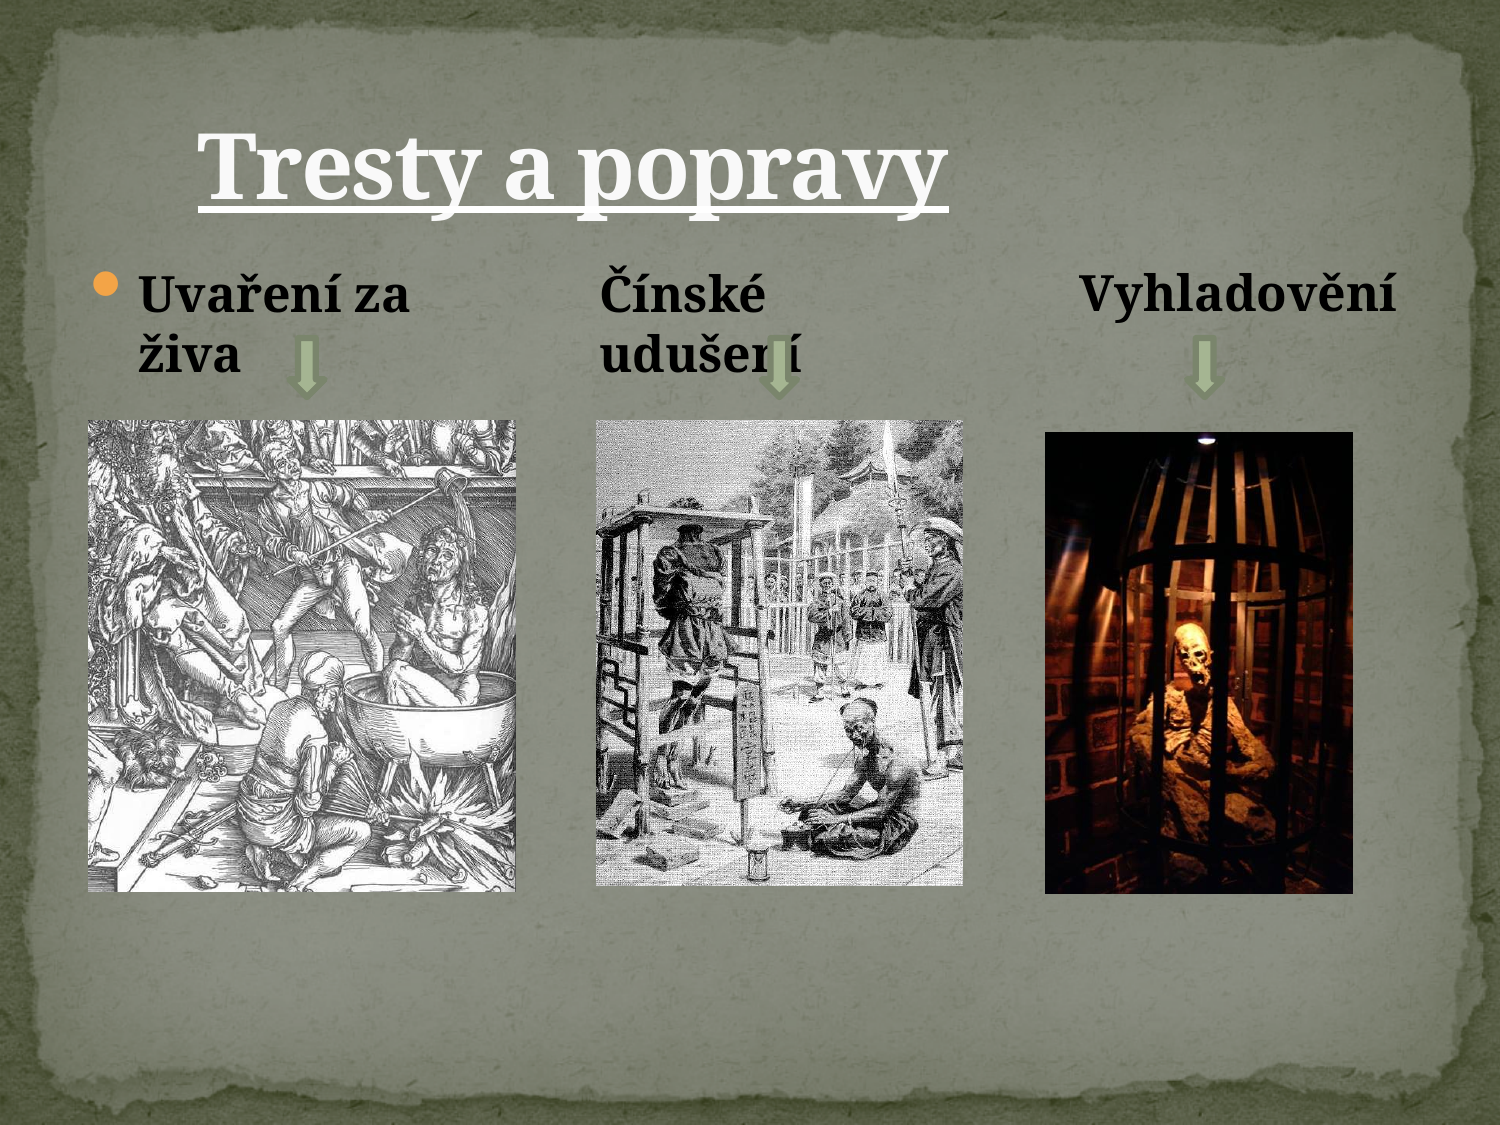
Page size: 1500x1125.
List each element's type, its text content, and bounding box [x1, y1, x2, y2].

picture [1045, 432, 1353, 894]
picture [598, 422, 962, 885]
text_box [1184, 334, 1226, 401]
picture [90, 422, 515, 890]
list Vyhladovění [75, 249, 1425, 1000]
title Tresty a popravy [182, 24, 1425, 225]
